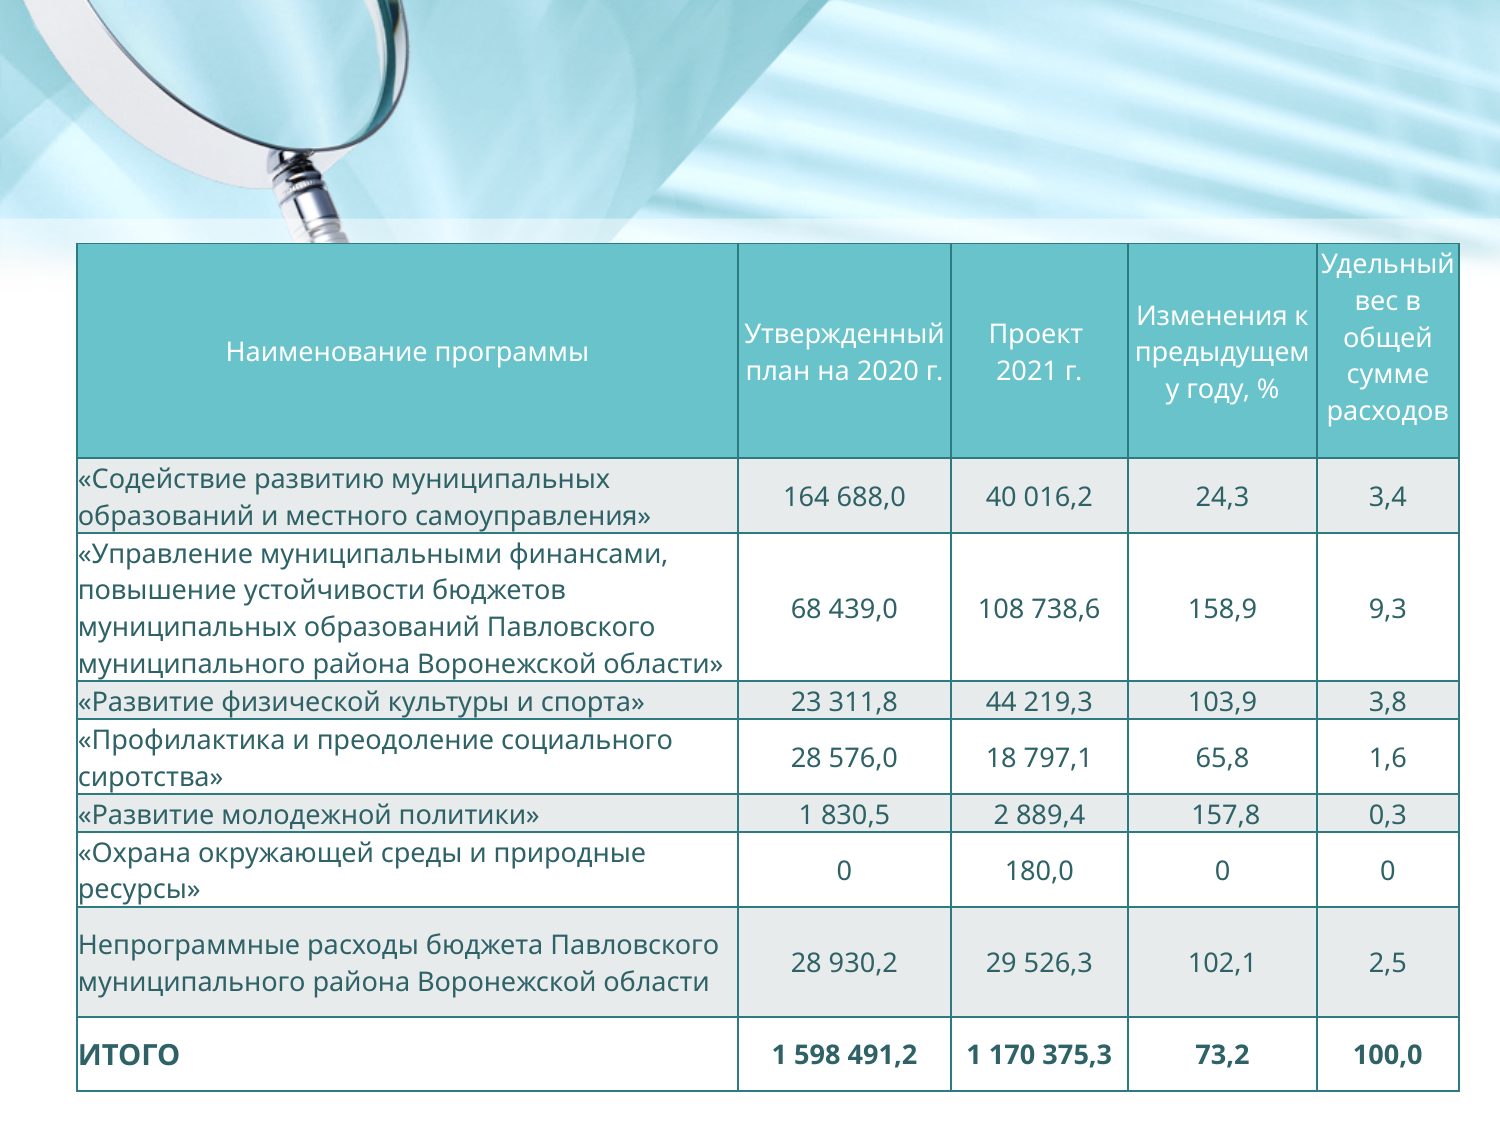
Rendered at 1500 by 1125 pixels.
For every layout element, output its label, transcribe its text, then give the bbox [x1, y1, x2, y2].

table_cell Непрограммные расходы бюджета Павловского муниципального района Воронежской области [78, 908, 737, 1016]
table_header Проект 2021 г. [952, 244, 1127, 457]
table_cell 23 311,8 [739, 682, 950, 718]
table_cell 2,5 [1318, 908, 1458, 1016]
table_cell 0 [739, 833, 950, 906]
table_cell 1,6 [1318, 720, 1458, 793]
table_cell 3,8 [1318, 682, 1458, 718]
table_cell 9,3 [1318, 534, 1458, 680]
table_header Наименование программы [78, 244, 737, 457]
table_cell 1 830,5 [739, 795, 950, 831]
table_cell ИТОГО [78, 1018, 737, 1090]
table_cell 1 598 491,2 [739, 1018, 950, 1090]
table_header Утвержденный план на 2020 г. [739, 244, 950, 457]
table_cell 103,9 [1129, 682, 1316, 718]
table_cell «Управление муниципальными финансами, повышение устойчивости бюджетов муниципальных образований Павловского муниципального района Воронежской области» [78, 534, 737, 680]
table_cell «Профилактика и преодоление социального сиротства» [78, 720, 737, 793]
table_cell 3,4 [1318, 459, 1458, 532]
table_cell 180,0 [952, 833, 1127, 906]
table_cell 44 219,3 [952, 682, 1127, 718]
table_cell «Охрана окружающей среды и природные ресурсы» [78, 833, 737, 906]
table_cell 157,8 [1129, 795, 1316, 831]
table_cell 0,3 [1318, 795, 1458, 831]
table_cell 1 170 375,3 [952, 1018, 1127, 1090]
table_header Удельный вес в общей сумме расходов [1318, 244, 1458, 457]
table_cell 68 439,0 [739, 534, 950, 680]
table_cell 102,1 [1129, 908, 1316, 1016]
table_cell 29 526,3 [952, 908, 1127, 1016]
table_cell «Развитие молодежной политики» [78, 795, 737, 831]
table_cell 2 889,4 [952, 795, 1127, 831]
table_cell 164 688,0 [739, 459, 950, 532]
table_header Изменения к предыдущему году, % [1129, 244, 1316, 457]
table_cell 65,8 [1129, 720, 1316, 793]
picture [0, 0, 1500, 1125]
table_cell 28 576,0 [739, 720, 950, 793]
table_cell 18 797,1 [952, 720, 1127, 793]
table_cell 28 930,2 [739, 908, 950, 1016]
table_cell 73,2 [1129, 1018, 1316, 1090]
table_cell 100,0 [1318, 1018, 1458, 1090]
table_cell 0 [1318, 833, 1458, 906]
table_cell 158,9 [1129, 534, 1316, 680]
table_cell 108 738,6 [952, 534, 1127, 680]
table_cell «Содействие развитию муниципальных образований и местного самоуправления» [78, 459, 737, 532]
table_cell «Развитие физической культуры и спорта» [78, 682, 737, 718]
table_cell 0 [1129, 833, 1316, 906]
table_cell 40 016,2 [952, 459, 1127, 532]
table_cell 24,3 [1129, 459, 1316, 532]
